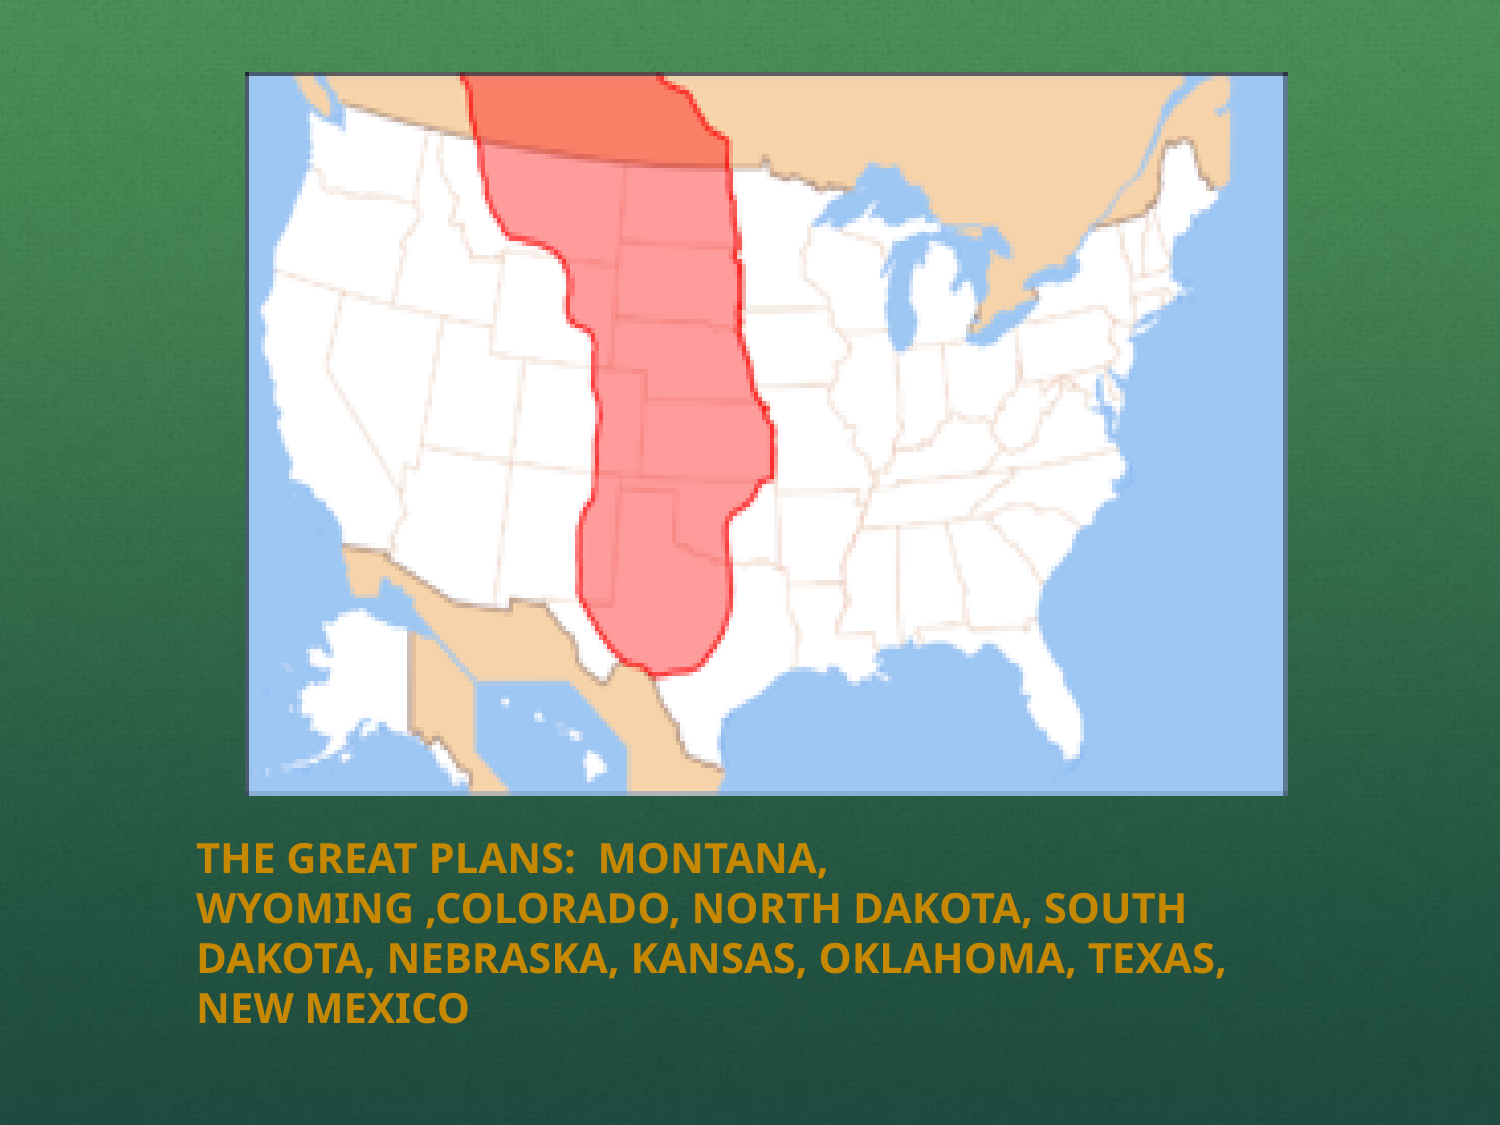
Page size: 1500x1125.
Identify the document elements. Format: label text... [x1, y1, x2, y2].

text_box The Great Plans: Montana, Wyoming ,Colorado, North Dakota, South Dakota, Nebraska, Kansas, Oklahoma, Texas, New Mexico [181, 824, 1330, 1040]
picture [0, 0, 1500, 1125]
